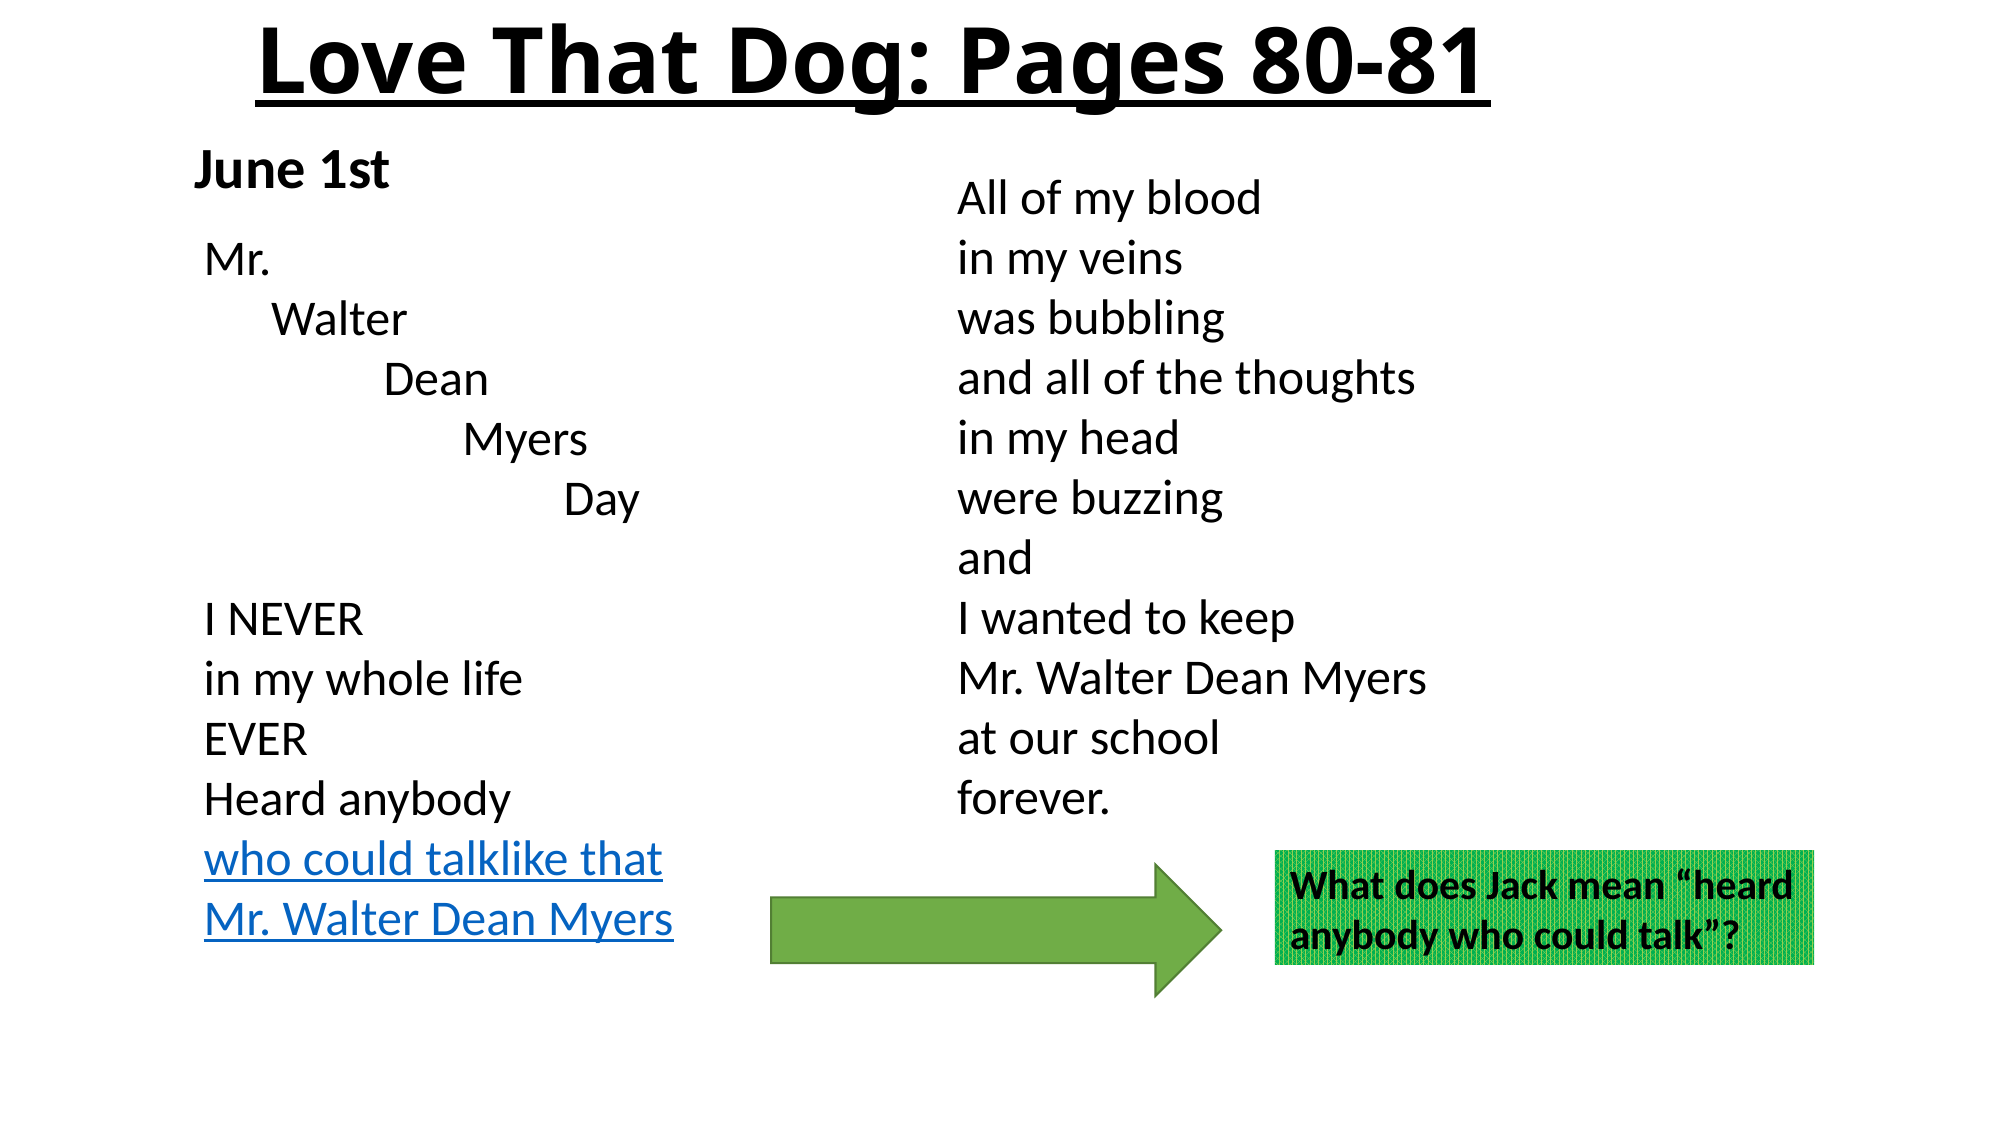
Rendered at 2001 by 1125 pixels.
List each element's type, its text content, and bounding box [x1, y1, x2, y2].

title Love That Dog: Pages 80-81 [10, 0, 1736, 146]
text_box Mr. Walter Dean Myers Day I NEVER in my whole life EVER Heard anybody who could talk like that Mr. Walter Dean Myers [188, 218, 893, 954]
text_box [770, 862, 1223, 999]
text_box What does Jack mean “heard anybody who could talk”? [1274, 850, 1815, 965]
text_box All of my blood in my veins was bubbling and all of the thoughts in my head were buzzing and I wanted to keep Mr. Walter Dean Myers at our school forever. [942, 157, 1629, 832]
text_box June 1st [34, 122, 552, 278]
